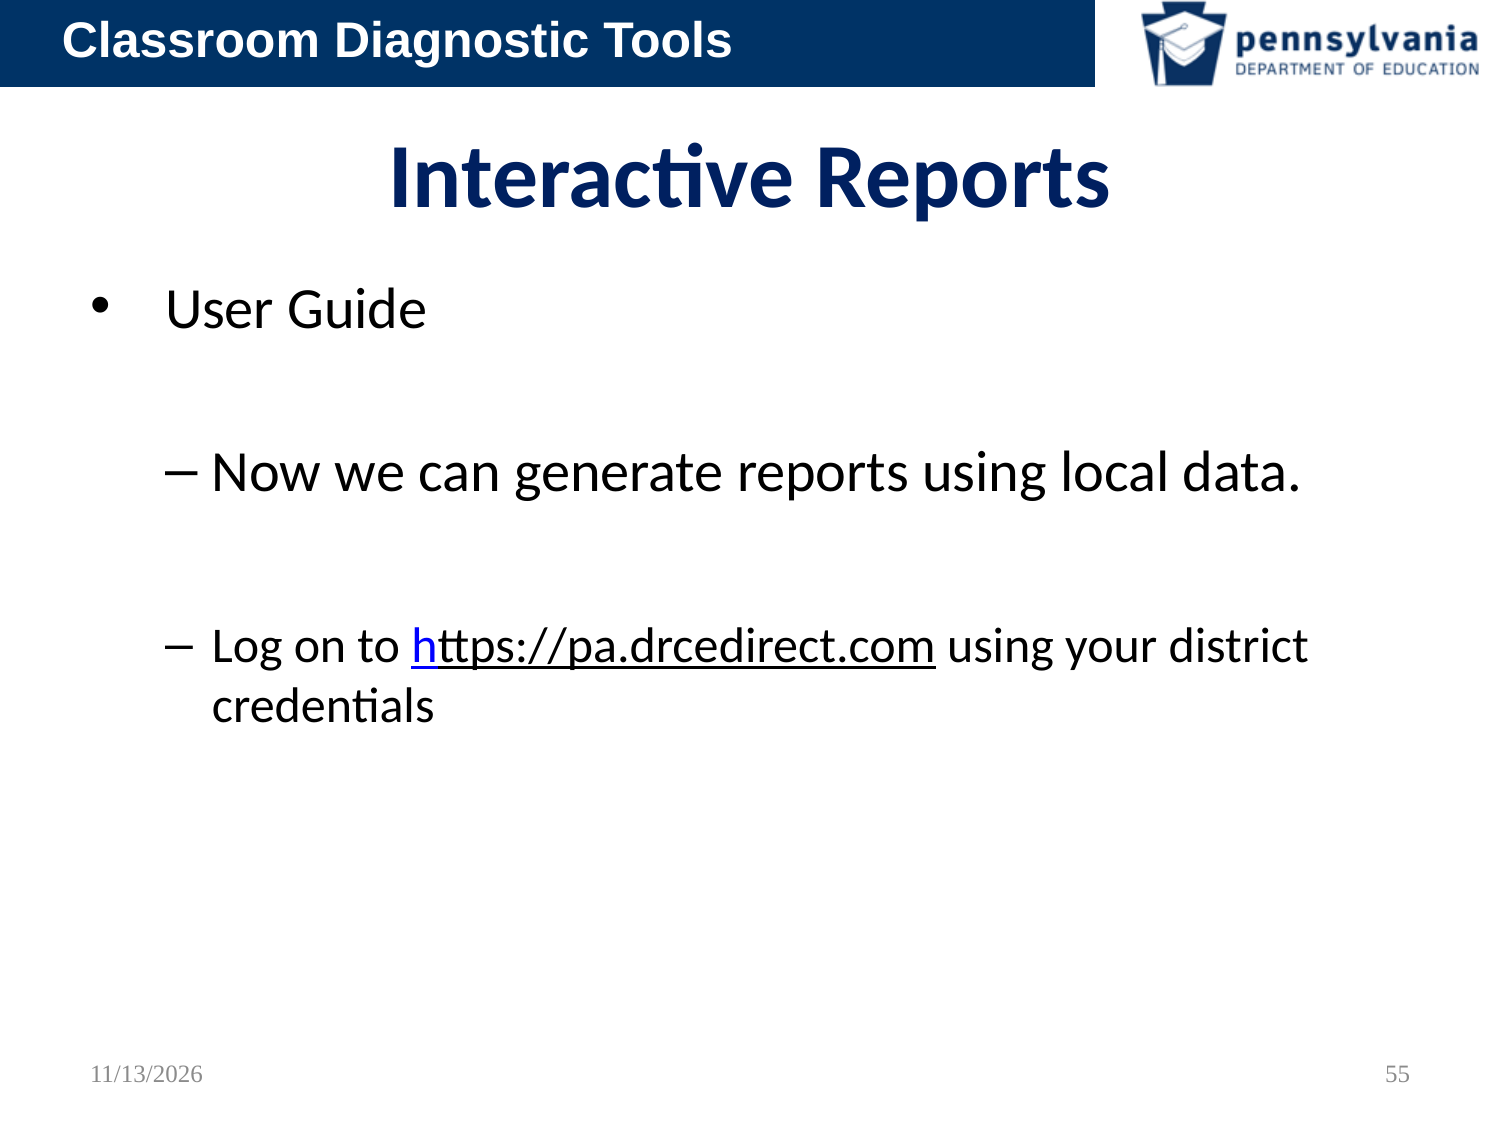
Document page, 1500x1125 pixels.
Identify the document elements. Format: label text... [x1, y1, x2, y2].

title Interactive Reports [74, 76, 1426, 262]
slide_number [75, 1042, 425, 1103]
list User Guide Now we can generate reports using local data. Log on to https://pa.drcedirect.com using your district credentials [74, 262, 1426, 1006]
picture [1134, 0, 1485, 90]
slide_number 55 [1074, 1042, 1425, 1103]
